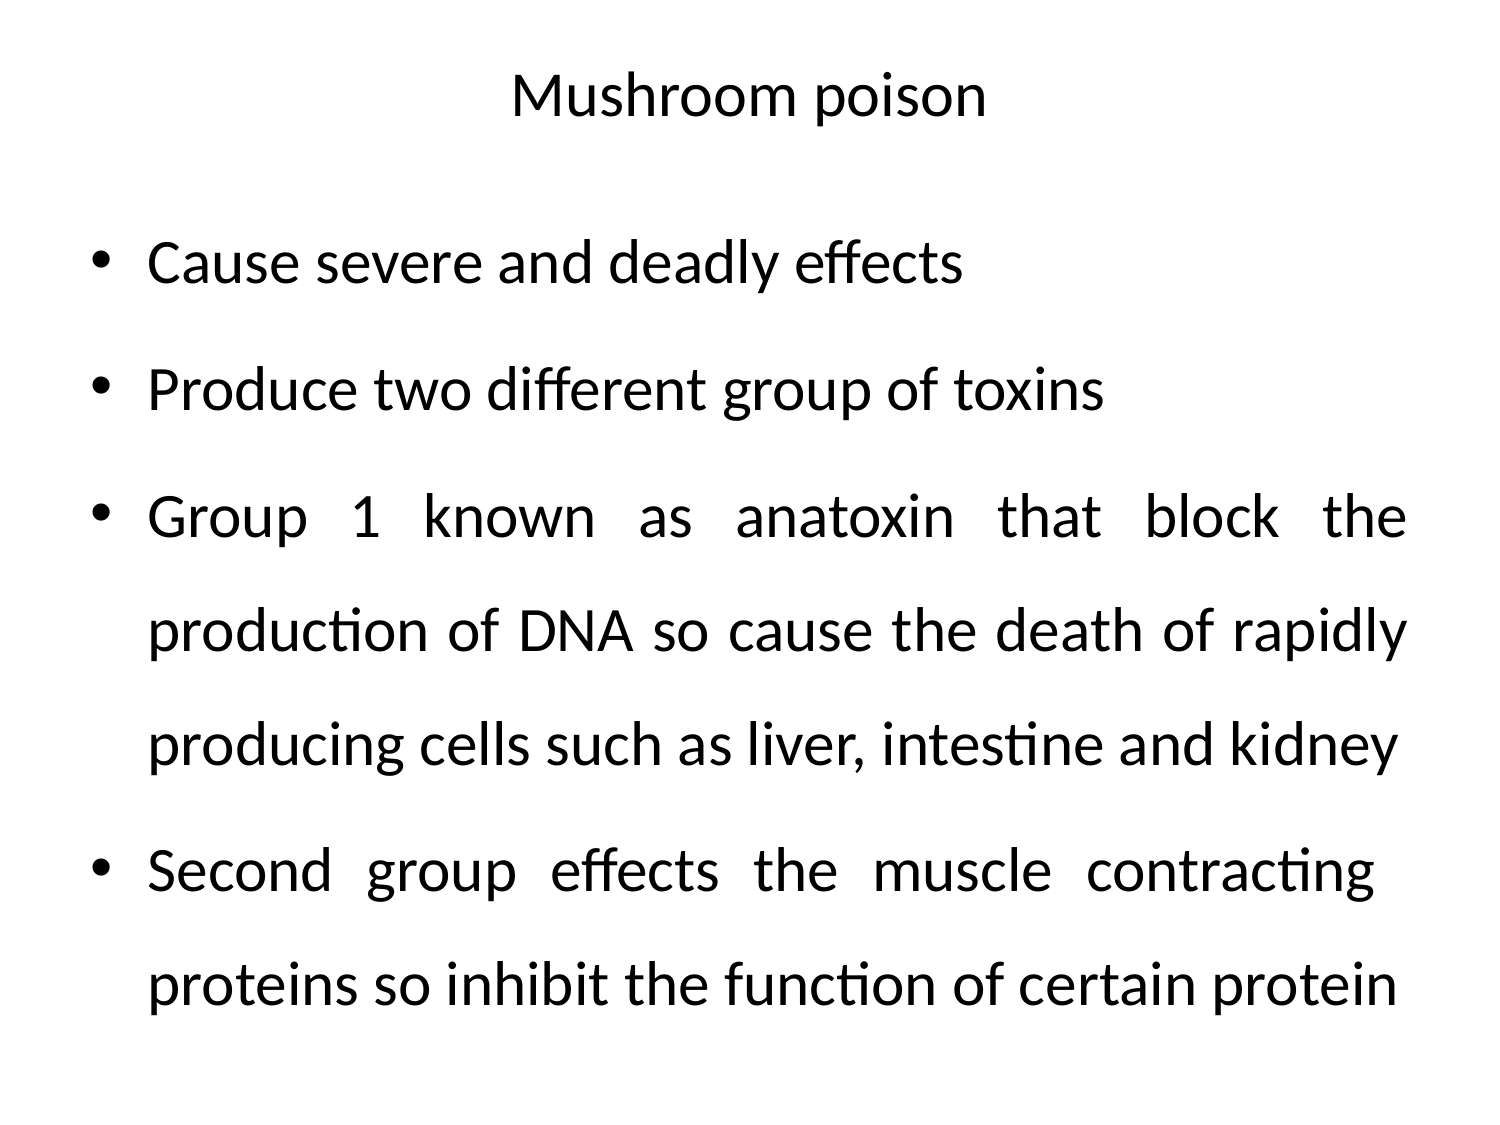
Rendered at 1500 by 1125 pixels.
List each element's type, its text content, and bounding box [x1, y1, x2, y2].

title Mushroom poison [75, 45, 1425, 138]
list Cause severe and deadly effects Produce two different group of toxins Group 1 known as anatoxin that block the production of DNA so cause the death of rapidly producing cells such as liver, intestine and kidney Second group effects the muscle contracting proteins so inhibit the function of certain protein [75, 174, 1425, 1088]
